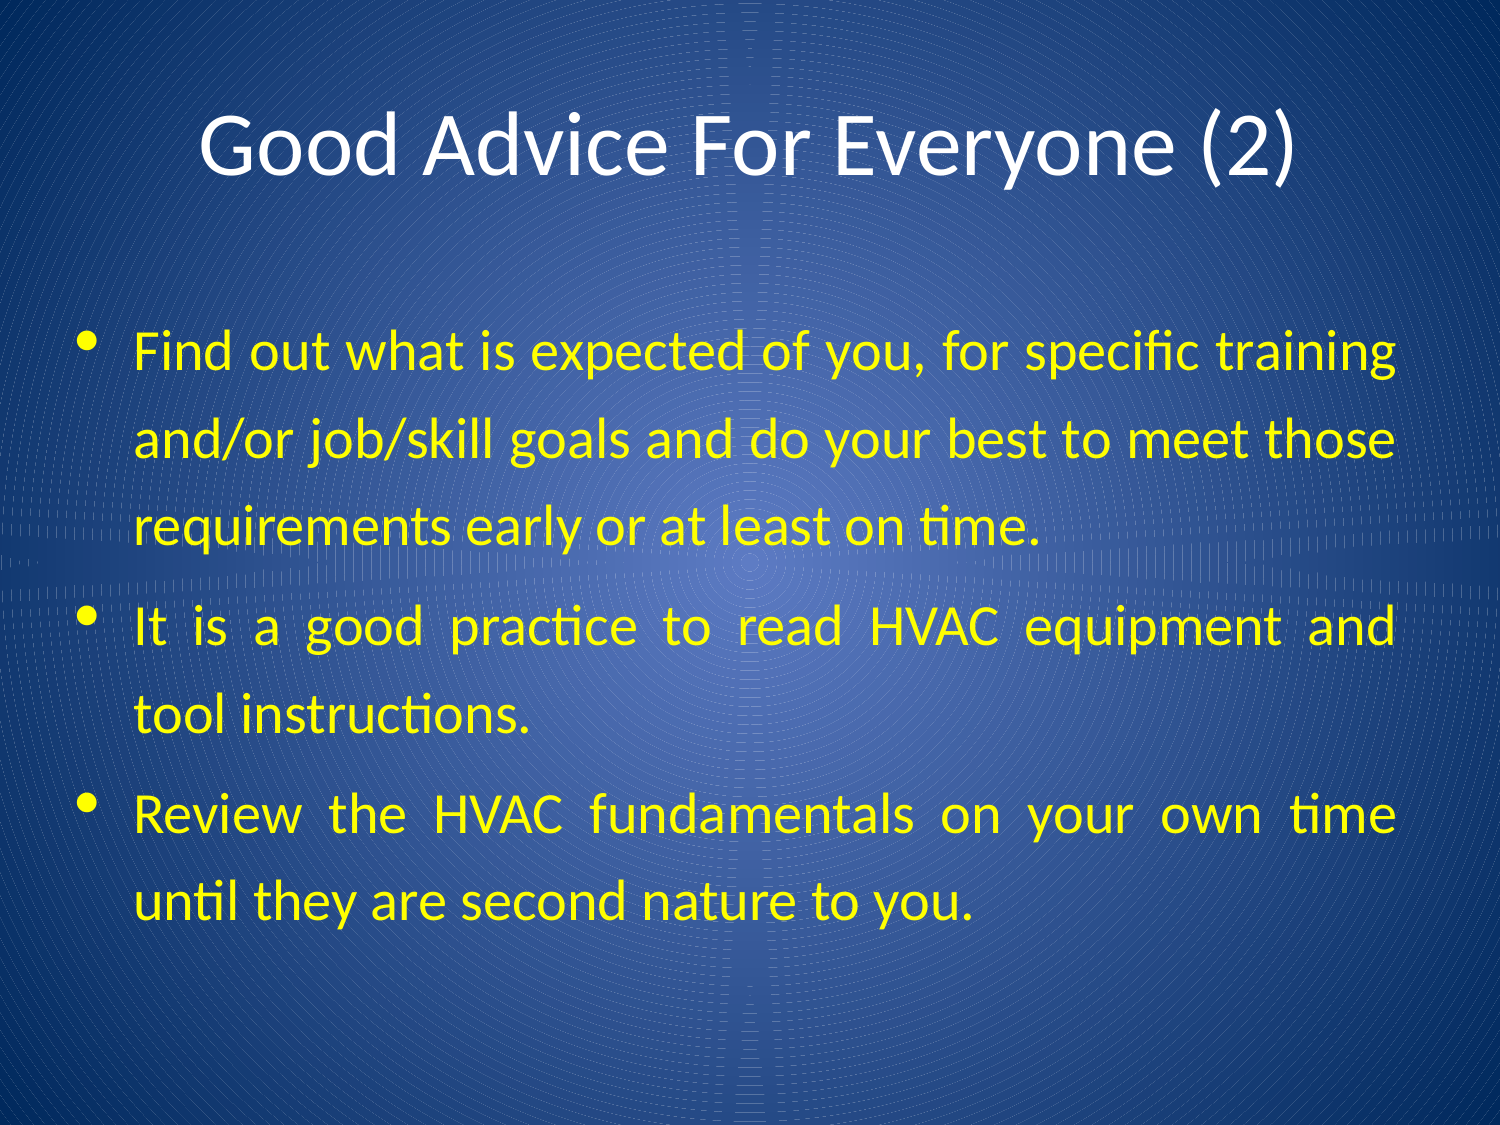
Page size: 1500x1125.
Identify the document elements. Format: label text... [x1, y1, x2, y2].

text_box Find out what is expected of you, for specific training and/or job/skill goals and do your best to meet those requirements early or at least on time. It is a good practice to read HVAC equipment and tool instructions. Review the HVAC fundamentals on your own time until they are second nature to you. [62, 287, 1413, 940]
title Good Advice For Everyone (2) [75, 45, 1425, 233]
